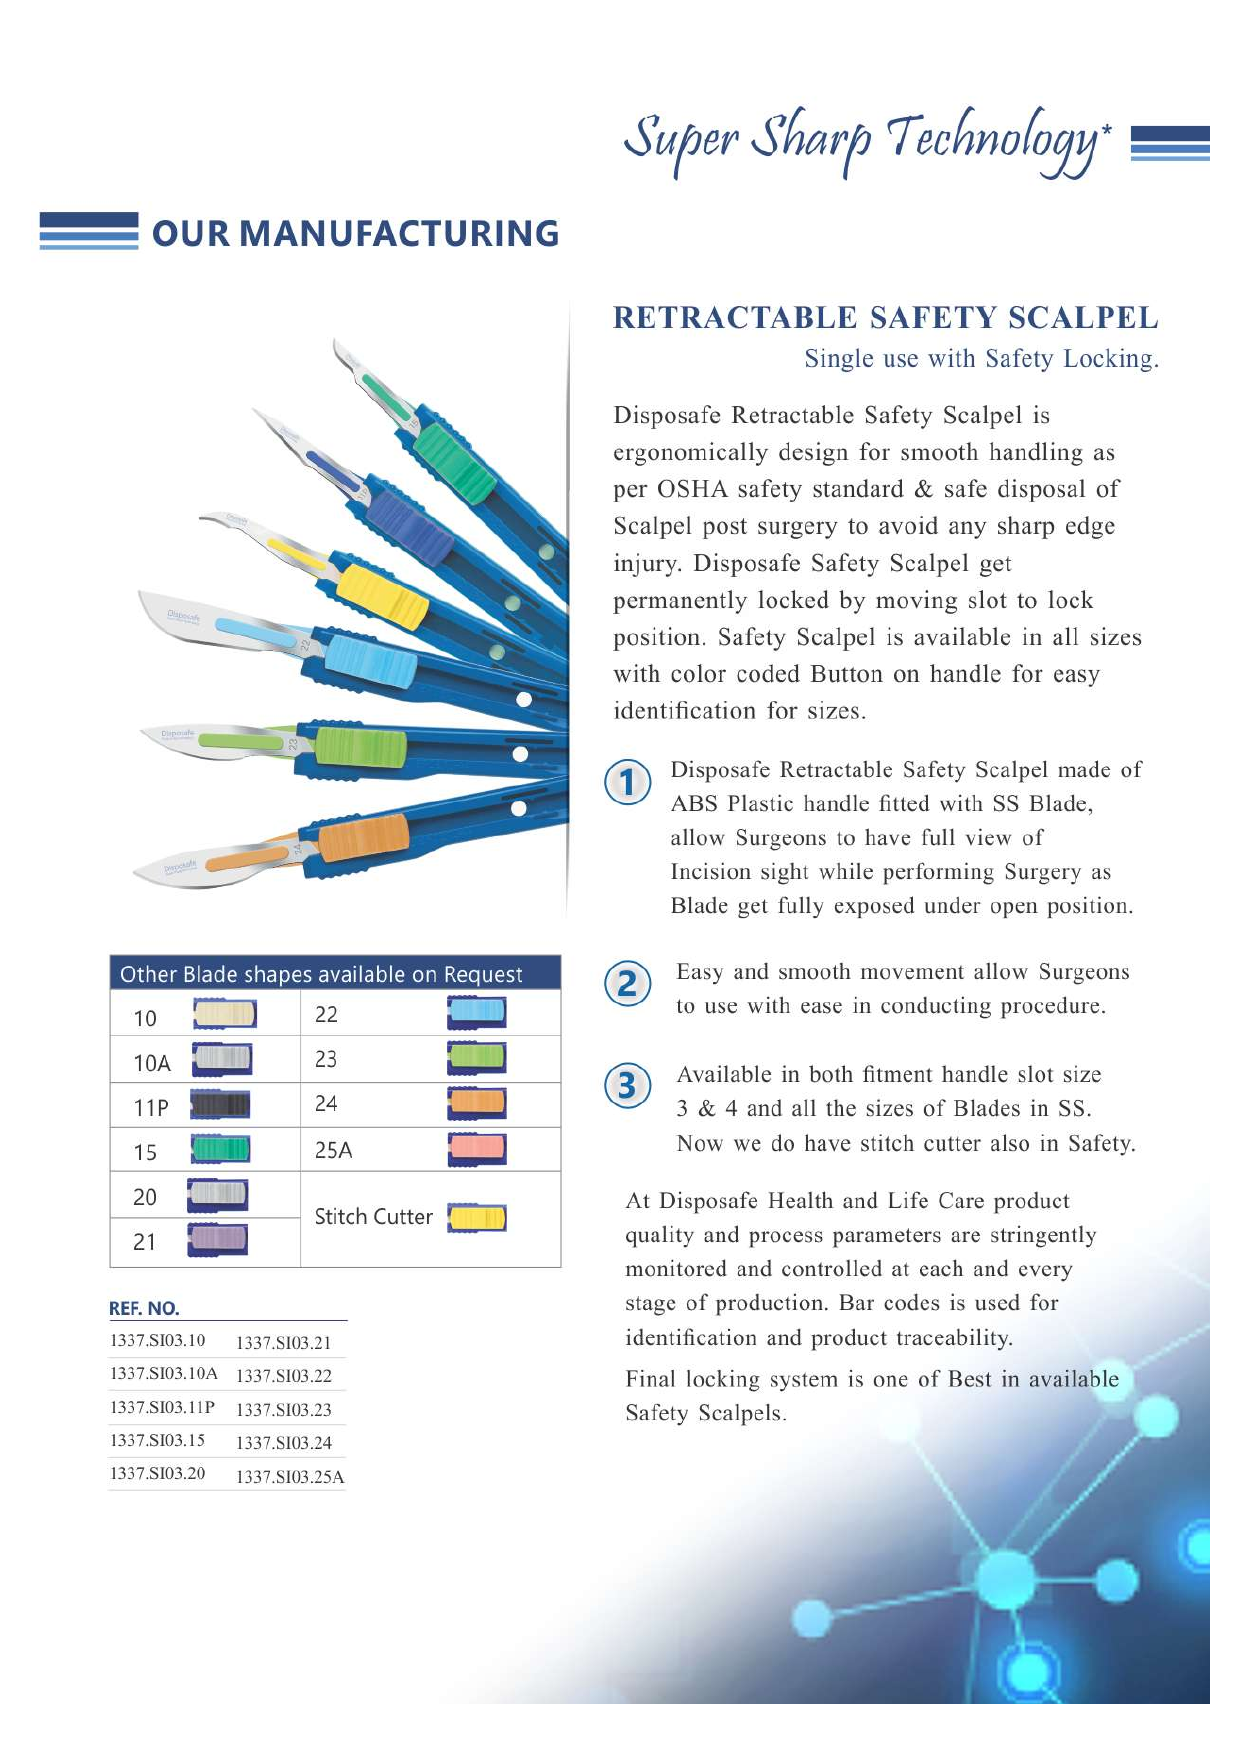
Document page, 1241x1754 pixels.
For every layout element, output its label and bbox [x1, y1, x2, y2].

list [30, 49, 1210, 1704]
